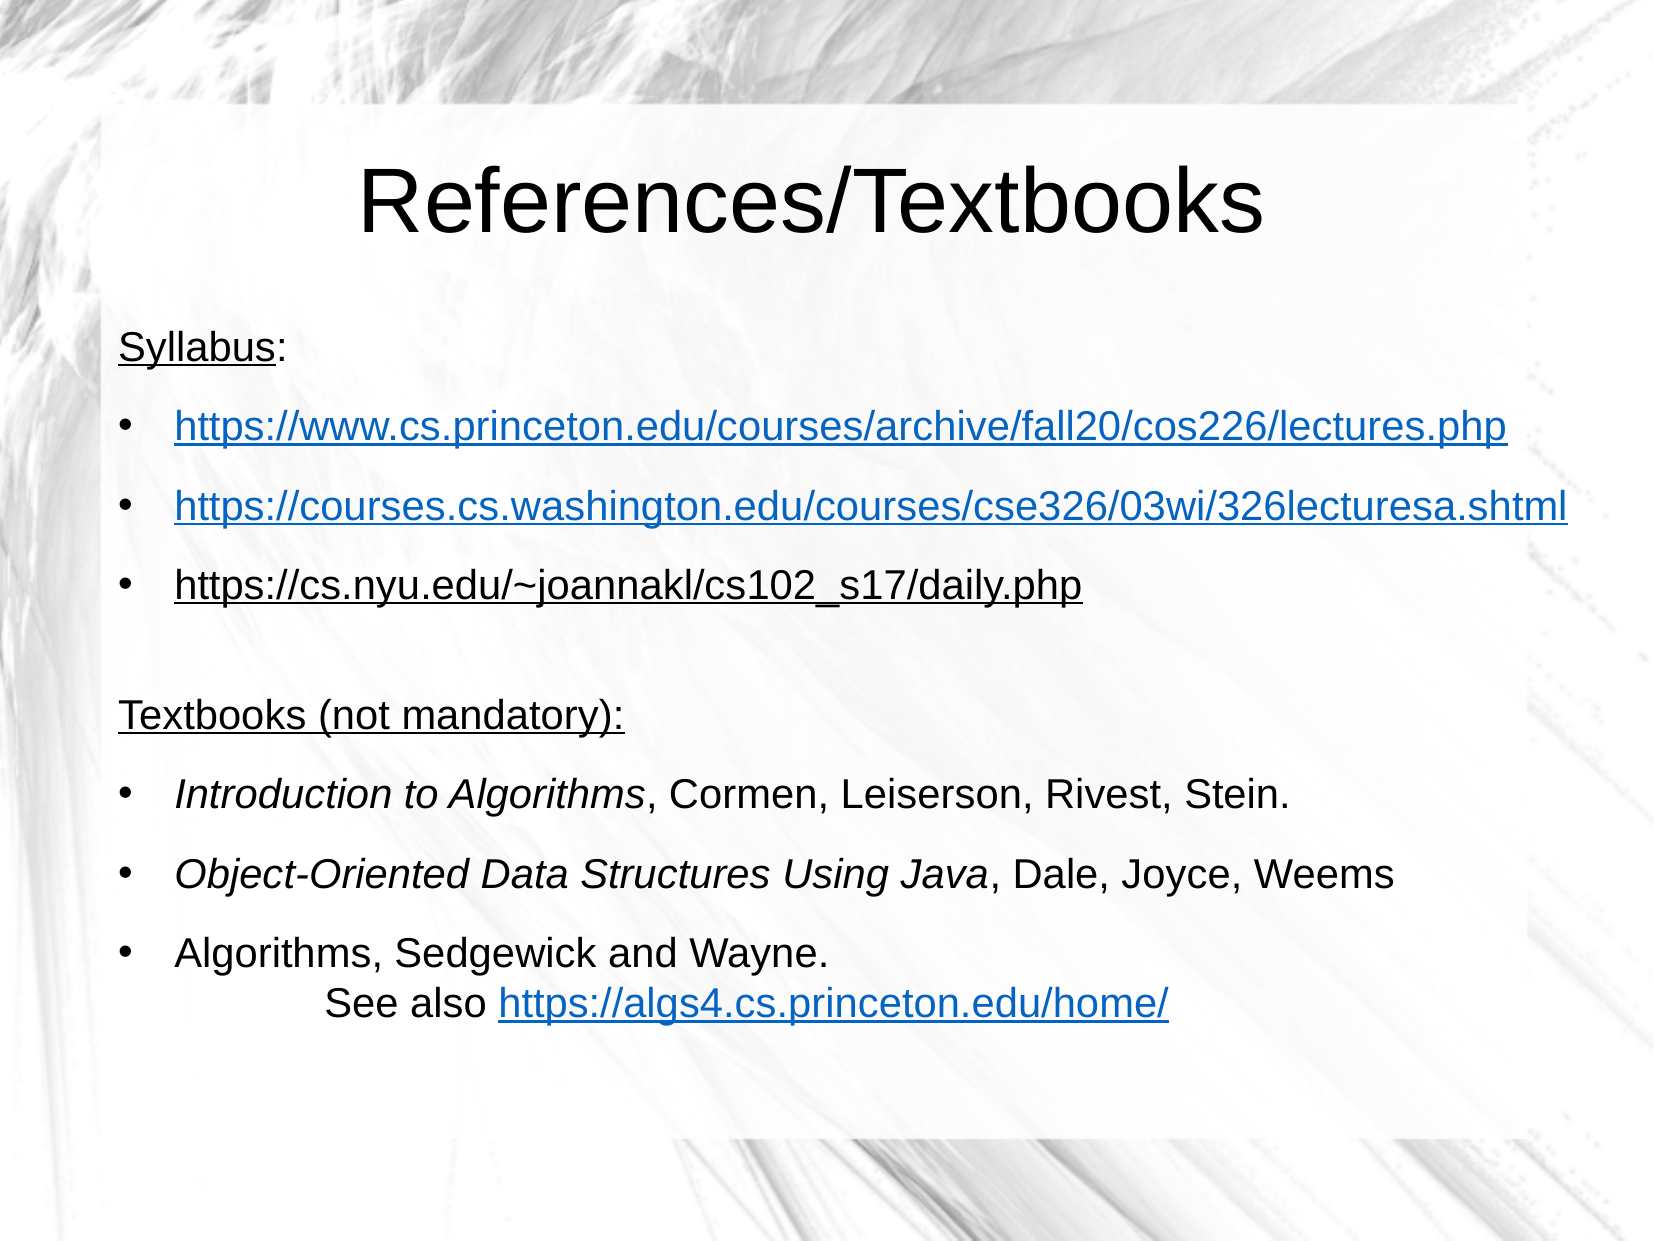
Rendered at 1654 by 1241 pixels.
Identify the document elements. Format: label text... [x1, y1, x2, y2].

list Syllabus: https://www.cs.princeton.edu/courses/archive/fall20/cos226/lectures.php https://courses.cs.washington.edu/courses/cse326/03wi/326lecturesa.shtml https://cs.nyu.edu/~joannakl/cs102_s17/daily.php Textbooks (not mandatory): Introduction to Algorithms, Cormen, Leiserson, Rivest, Stein. Object-Oriented Data Structures Using Java, Dale, Joyce, Weems Algorithms, Sedgewick and Wayne. See also https://algs4.cs.princeton.edu/home/ [118, 319, 1571, 1102]
title References/Textbooks [118, 112, 1506, 281]
picture [0, 0, 1654, 1241]
